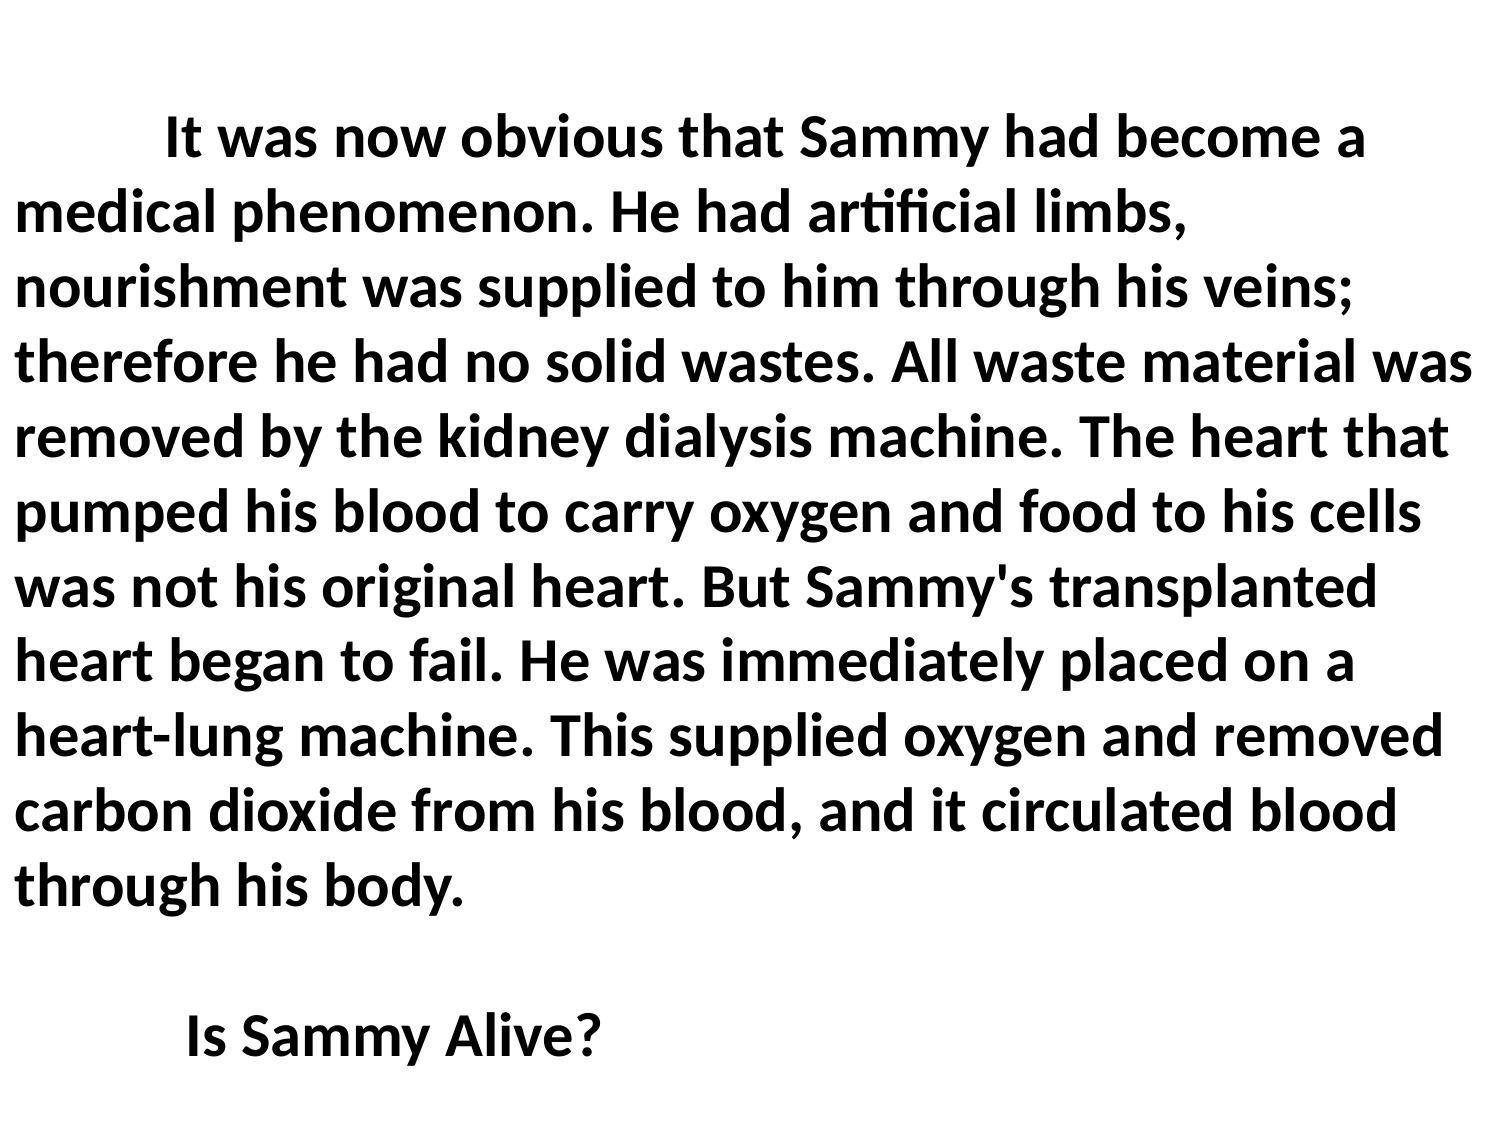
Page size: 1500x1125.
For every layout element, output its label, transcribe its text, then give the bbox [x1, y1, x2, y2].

text_box It was now obvious that Sammy had become a medical phenomenon. He had artificial limbs, nourishment was supplied to him through his veins; therefore he had no solid wastes. All waste material was removed by the kidney dialysis machine. The heart that pumped his blood to carry oxygen and food to his cells was not his original heart. But Sammy's transplanted heart began to fail. He was immediately placed on a heart-lung machine. This supplied oxygen and removed carbon dioxide from his blood, and it circulated blood through his body. Is Sammy Alive? [0, 87, 1500, 1122]
